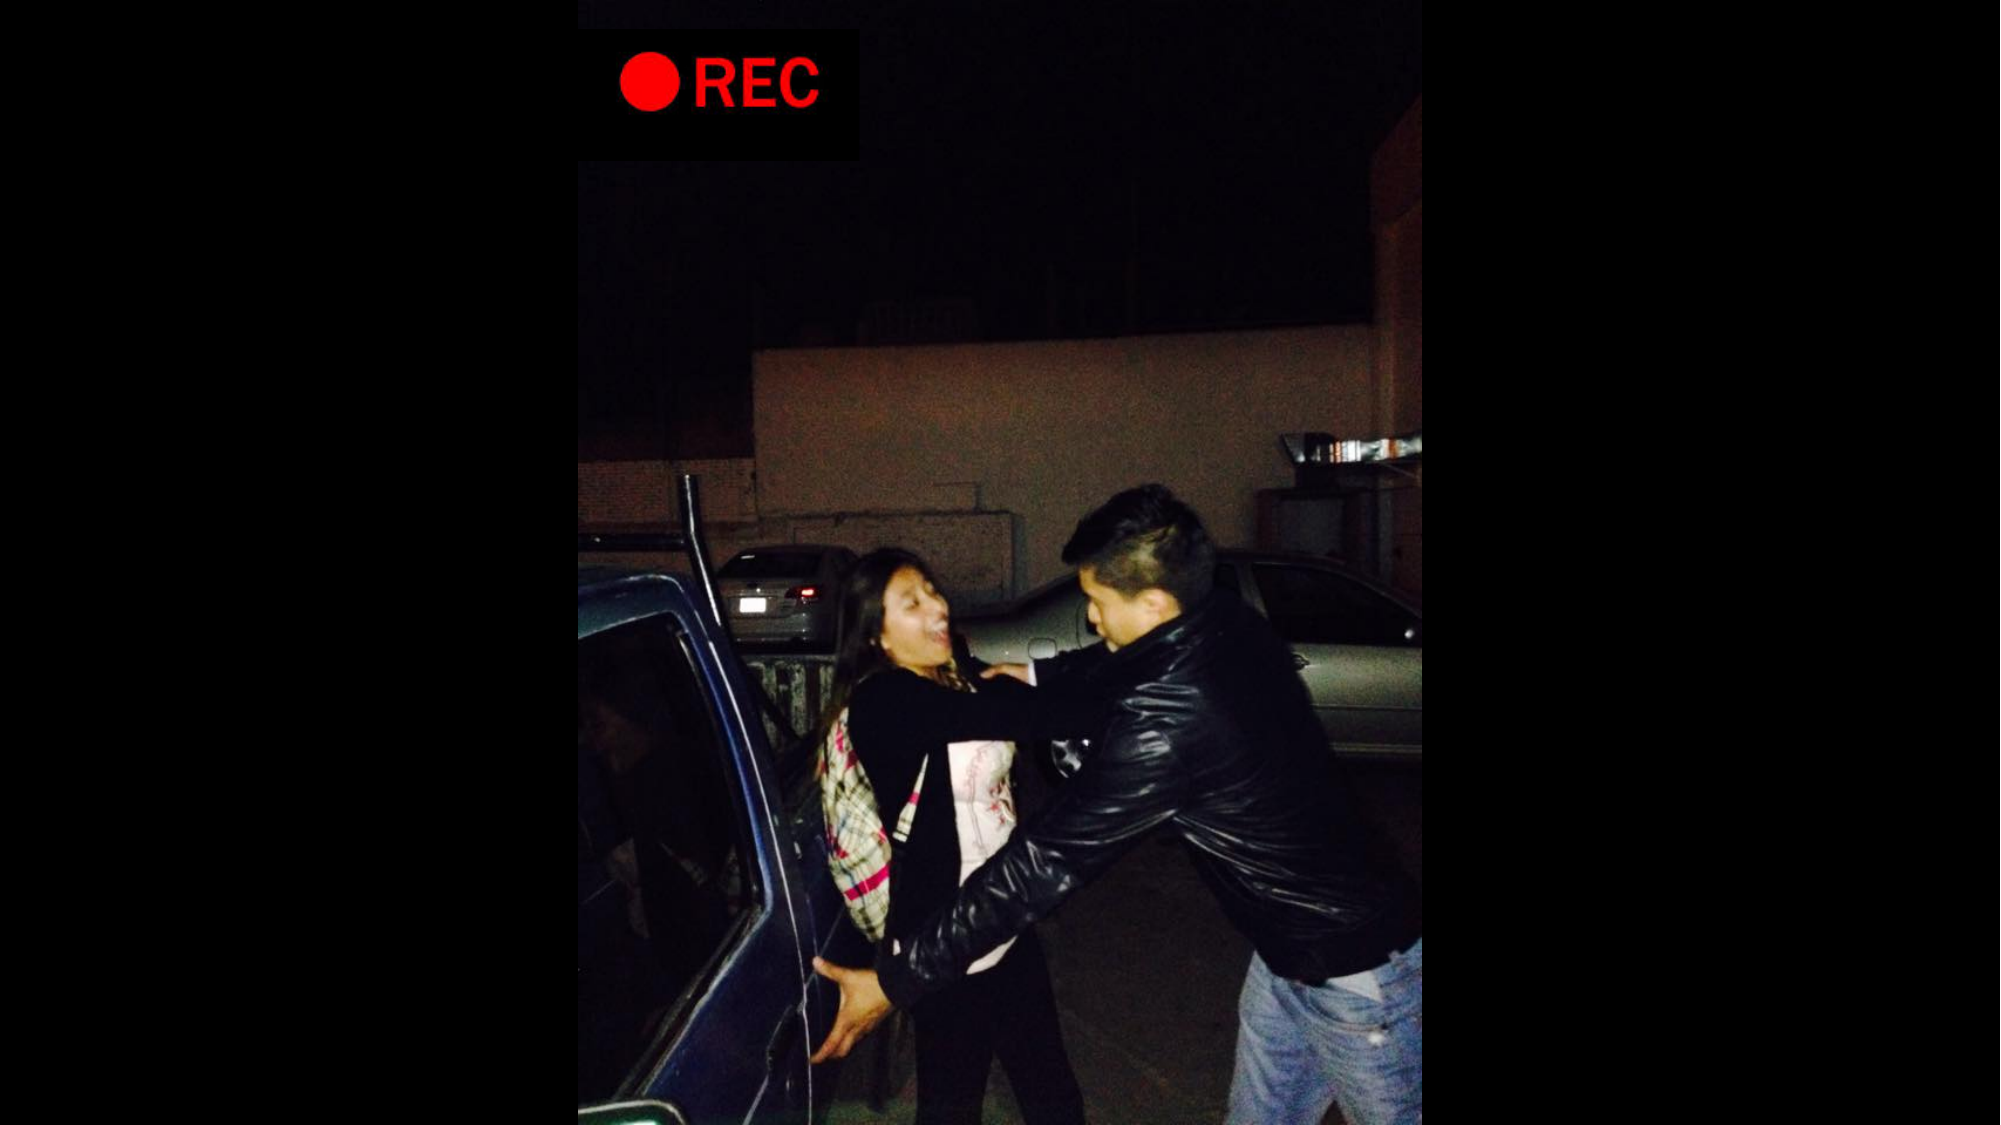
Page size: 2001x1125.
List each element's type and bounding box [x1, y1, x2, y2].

picture [578, 0, 1422, 1125]
